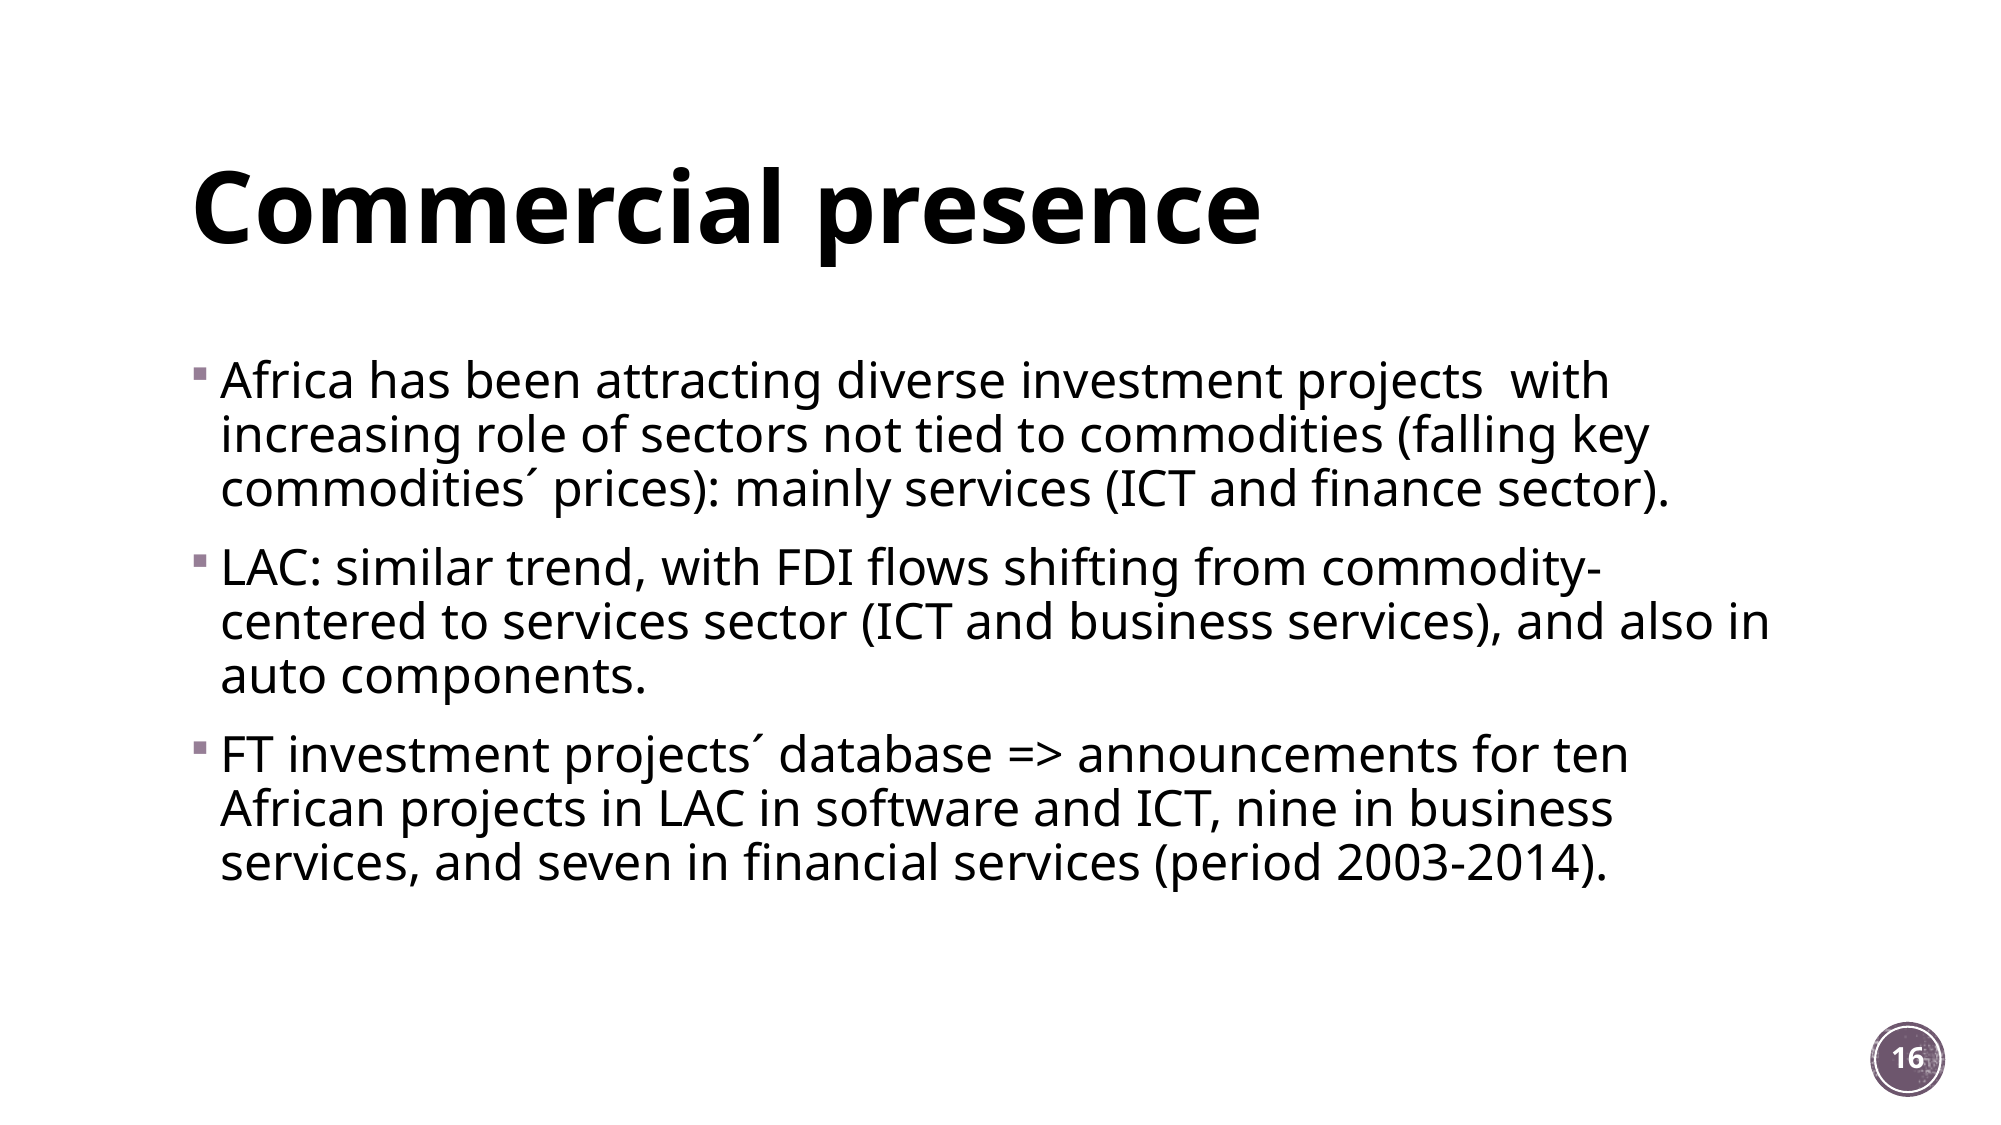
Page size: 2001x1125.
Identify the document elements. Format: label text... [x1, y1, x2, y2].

title Commercial presence [175, 79, 1826, 344]
list Africa has been attracting diverse investment projects with increasing role of sectors not tied to commodities (falling key commodities´ prices): mainly services (ICT and finance sector). LAC: similar trend, with FDI flows shifting from commodity-centered to services sector (ICT and business services), and also in auto components. FT investment projects´ database => announcements for ten African projects in LAC in software and ICT, nine in business services, and seven in financial services (period 2003-2014). [175, 348, 1826, 1029]
slide_number 16 [1855, 1028, 1961, 1089]
